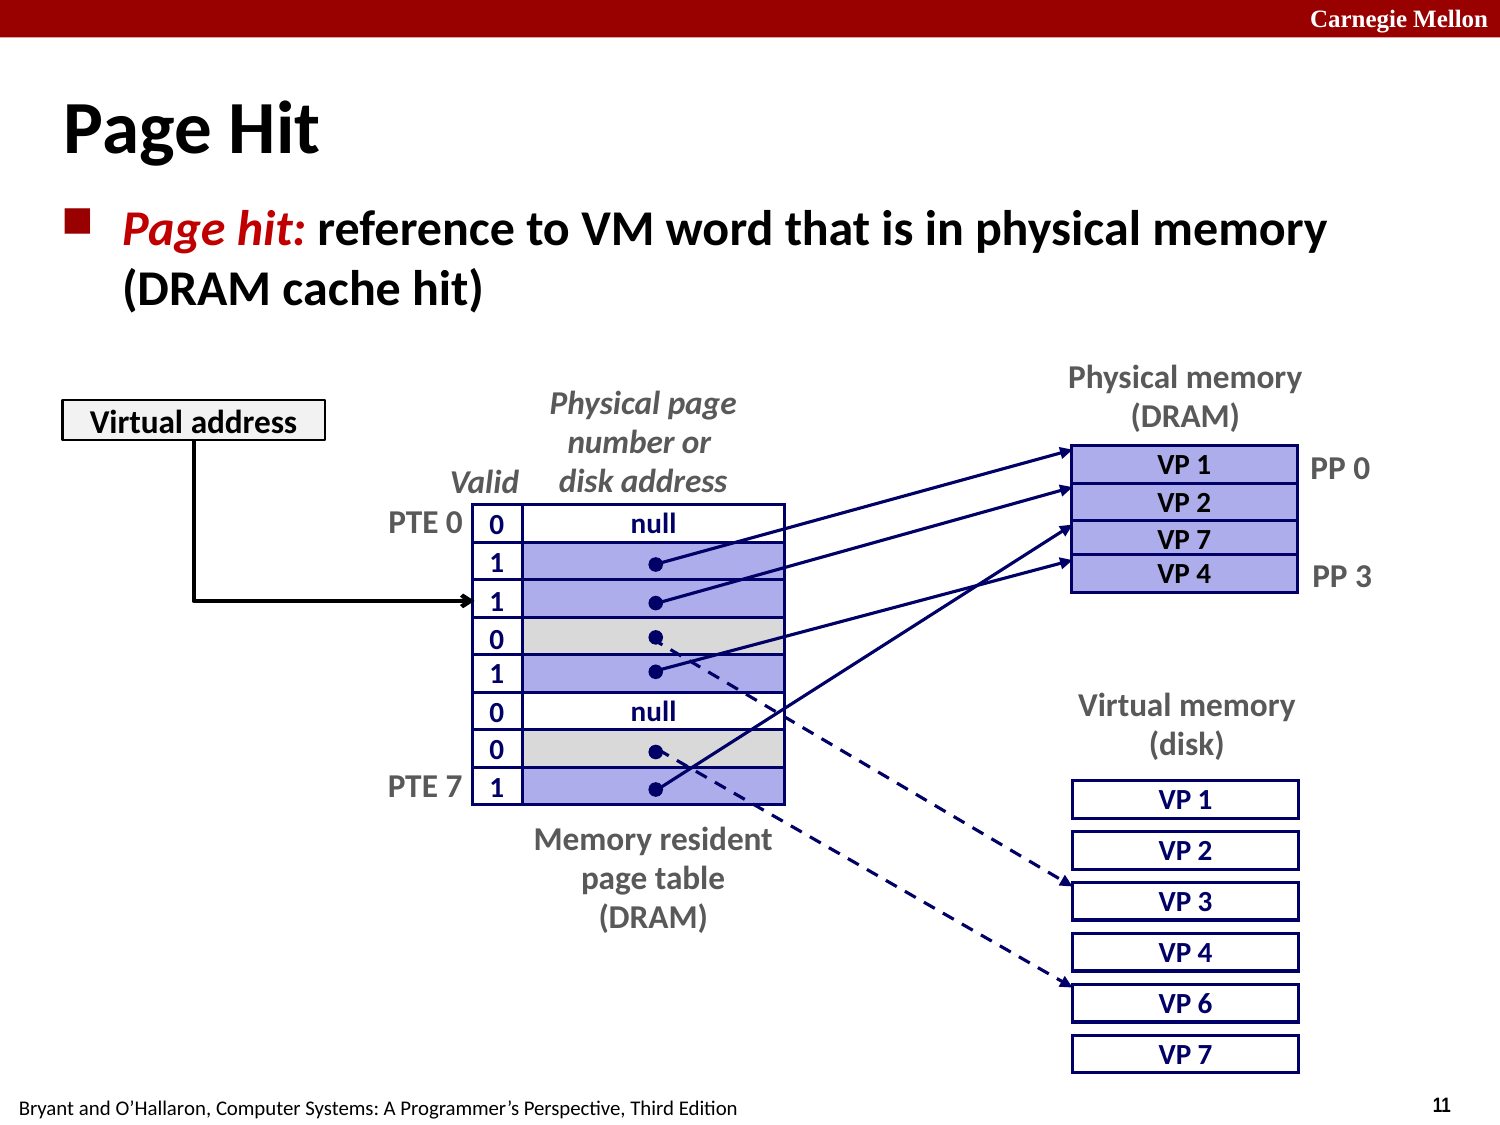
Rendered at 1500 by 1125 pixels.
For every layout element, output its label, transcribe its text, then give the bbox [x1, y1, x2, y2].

text_box VP 3 [1072, 882, 1299, 921]
text_box [519, 542, 523, 579]
text_box [649, 558, 663, 571]
text_box [662, 484, 1071, 602]
text_box VP 7 [1072, 1035, 1299, 1073]
text_box [519, 730, 523, 767]
text_box [649, 596, 663, 610]
text_box PP 0 [1295, 440, 1385, 495]
text_box [649, 665, 663, 679]
text_box Memory resident page table (DRAM) [518, 811, 788, 944]
text_box [1058, 975, 1072, 988]
text_box [656, 557, 1073, 671]
text_box [649, 631, 663, 644]
text_box Physical page number or disk address [534, 375, 752, 508]
text_box [649, 745, 663, 759]
text_box [519, 579, 523, 617]
list Page hit: reference to VM word that is in physical memory (DRAM cache hit) [50, 188, 1414, 288]
text_box 1 [474, 648, 519, 687]
text_box [519, 654, 523, 693]
text_box 0 [478, 499, 519, 537]
text_box 1 [474, 576, 519, 626]
text_box Valid [434, 454, 548, 509]
text_box null [523, 693, 785, 730]
text_box 1 [478, 775, 519, 813]
text_box VP 2 [1071, 484, 1298, 521]
text_box [519, 617, 523, 654]
text_box [523, 654, 785, 693]
text_box [662, 446, 1071, 563]
text_box null [523, 504, 785, 542]
text_box [649, 783, 663, 796]
text_box PP 3 [1297, 548, 1387, 603]
title Page Hit [48, 58, 1408, 188]
text_box [695, 730, 785, 767]
text_box [523, 579, 785, 617]
text_box Virtual address [62, 399, 247, 440]
text_box [523, 767, 785, 805]
text_box [519, 693, 523, 730]
text_box [523, 542, 785, 579]
text_box VP 4 [1072, 933, 1299, 971]
text_box [519, 509, 523, 542]
text_box VP 6 [1072, 984, 1299, 1022]
text_box [523, 730, 748, 767]
text_box [979, 524, 1073, 584]
text_box VP 4 [1071, 554, 1297, 593]
text_box PTE 0 [419, 494, 478, 549]
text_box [252, 380, 415, 661]
text_box VP 2 [1072, 831, 1299, 870]
text_box 1 [474, 537, 519, 576]
text_box Physical memory (DRAM) [1053, 349, 1318, 444]
text_box [1054, 874, 1072, 887]
text_box VP 1 [1072, 780, 1299, 819]
text_box [519, 767, 523, 805]
text_box 0 [474, 724, 519, 775]
text_box Virtual memory (disk) [1063, 677, 1311, 772]
text_box 0 [474, 687, 519, 724]
text_box VP 7 [1071, 521, 1298, 554]
text_box PTE 7 [372, 758, 478, 814]
text_box [523, 617, 785, 654]
text_box 0 [474, 626, 519, 648]
text_box VP 1 [1071, 445, 1298, 484]
